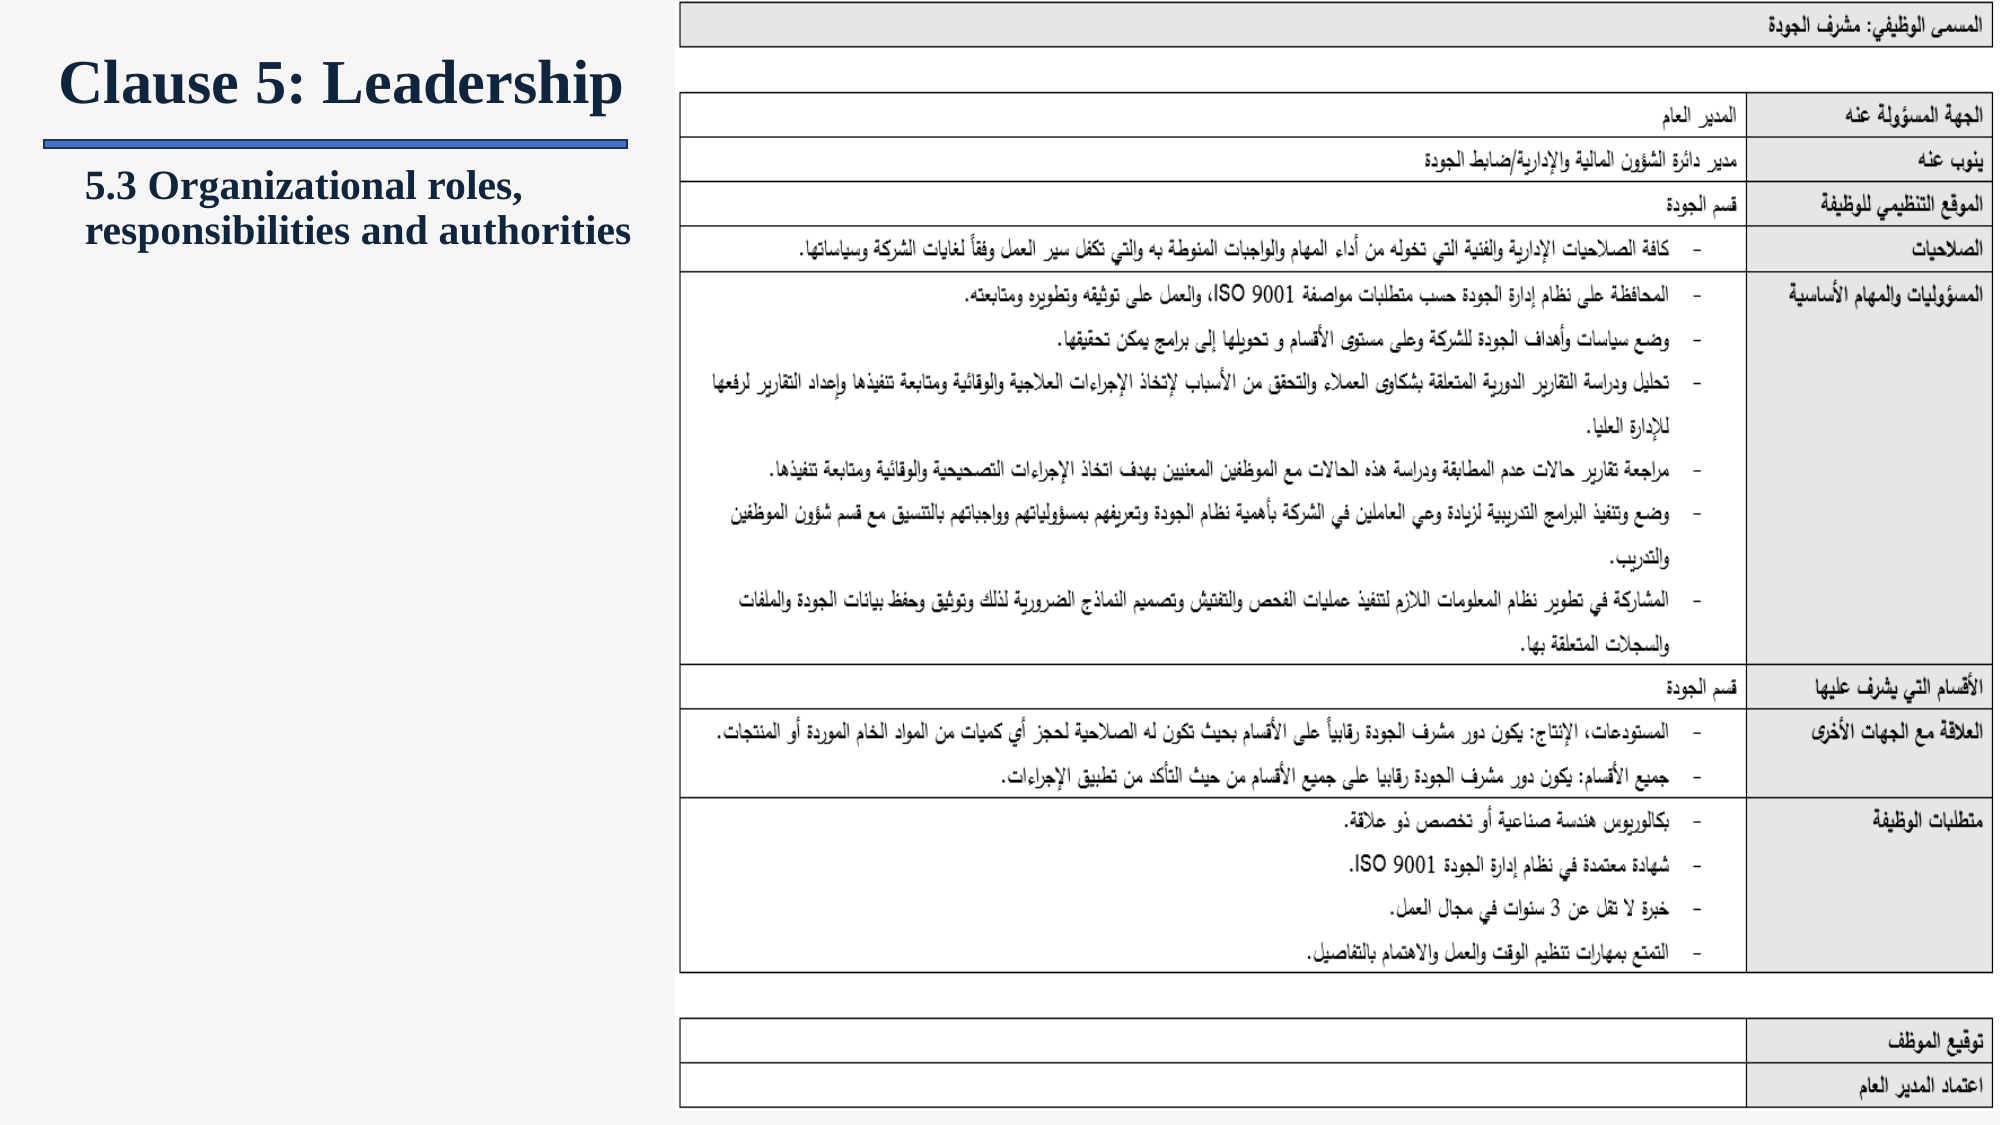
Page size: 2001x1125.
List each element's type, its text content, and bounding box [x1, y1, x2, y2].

title Clause 5: Leadership [43, 26, 674, 141]
text_box [43, 139, 628, 149]
text_box 5.3 Organizational roles, responsibilities and authorities [69, 178, 674, 261]
picture [674, 0, 2000, 1111]
